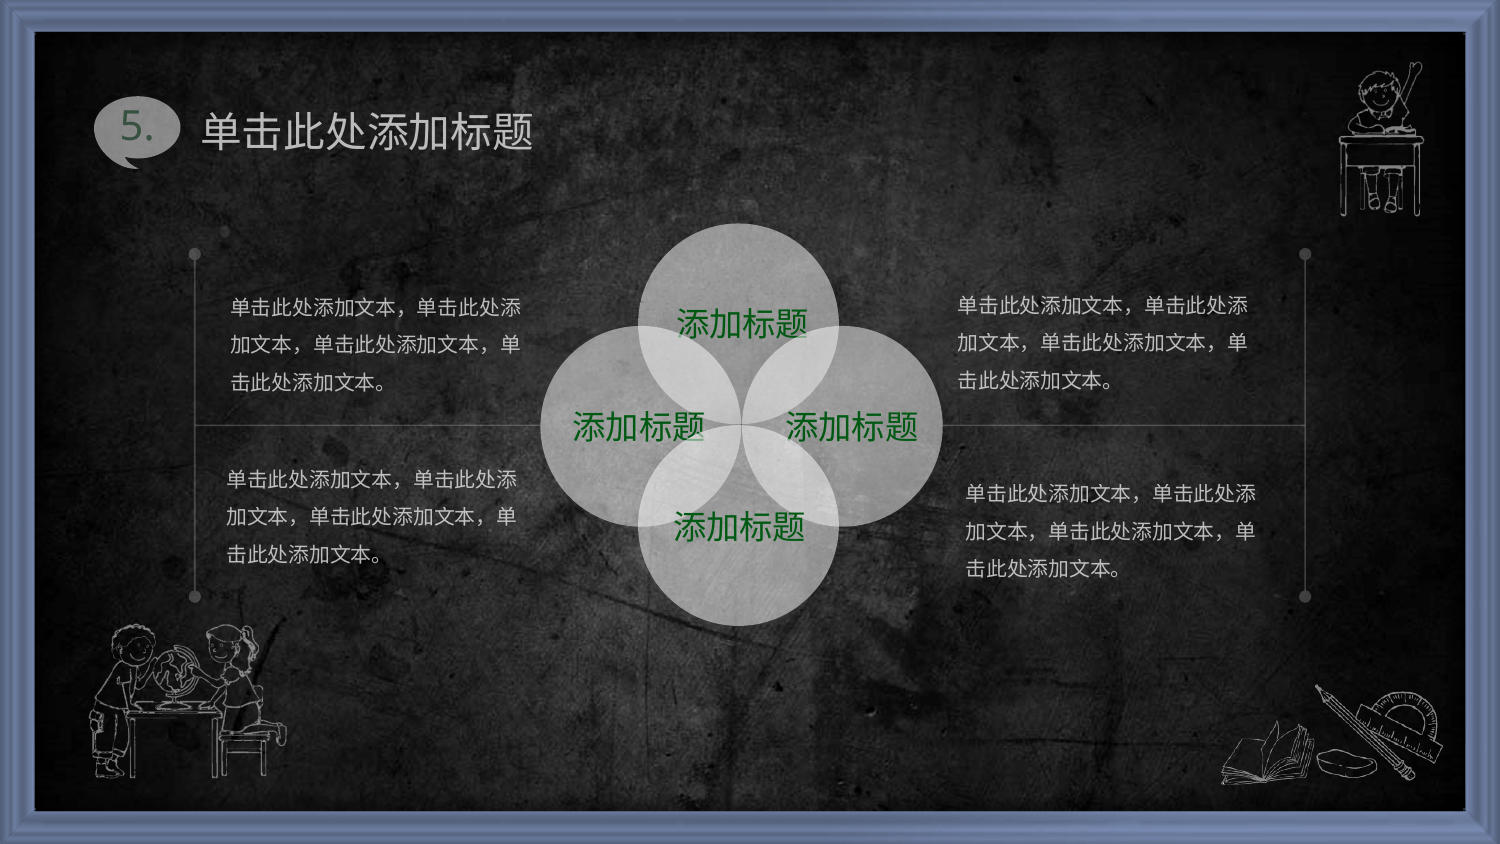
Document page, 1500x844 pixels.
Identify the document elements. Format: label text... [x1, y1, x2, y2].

text_box 单击此处添加文本，单击此处添加文本，单击此处添加文本，单击此处添加文本。 [215, 274, 553, 402]
picture [64, 582, 292, 791]
picture [1221, 684, 1443, 785]
title 单击此处添加标题 [185, 97, 1022, 164]
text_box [741, 325, 943, 527]
text_box 单击此处添加文本，单击此处添加文本，单击此处添加文本，单击此处添加文本。 [211, 446, 549, 574]
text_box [637, 424, 840, 627]
text_box 单击此处添加文本，单击此处添加文本，单击此处添加文本，单击此处添加文本。 [950, 461, 1289, 589]
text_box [637, 223, 840, 324]
picture [1332, 54, 1434, 223]
text_box 单击此处添加文本，单击此处添加文本，单击此处添加文本，单击此处添加文本。 [942, 272, 1281, 400]
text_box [540, 325, 740, 527]
